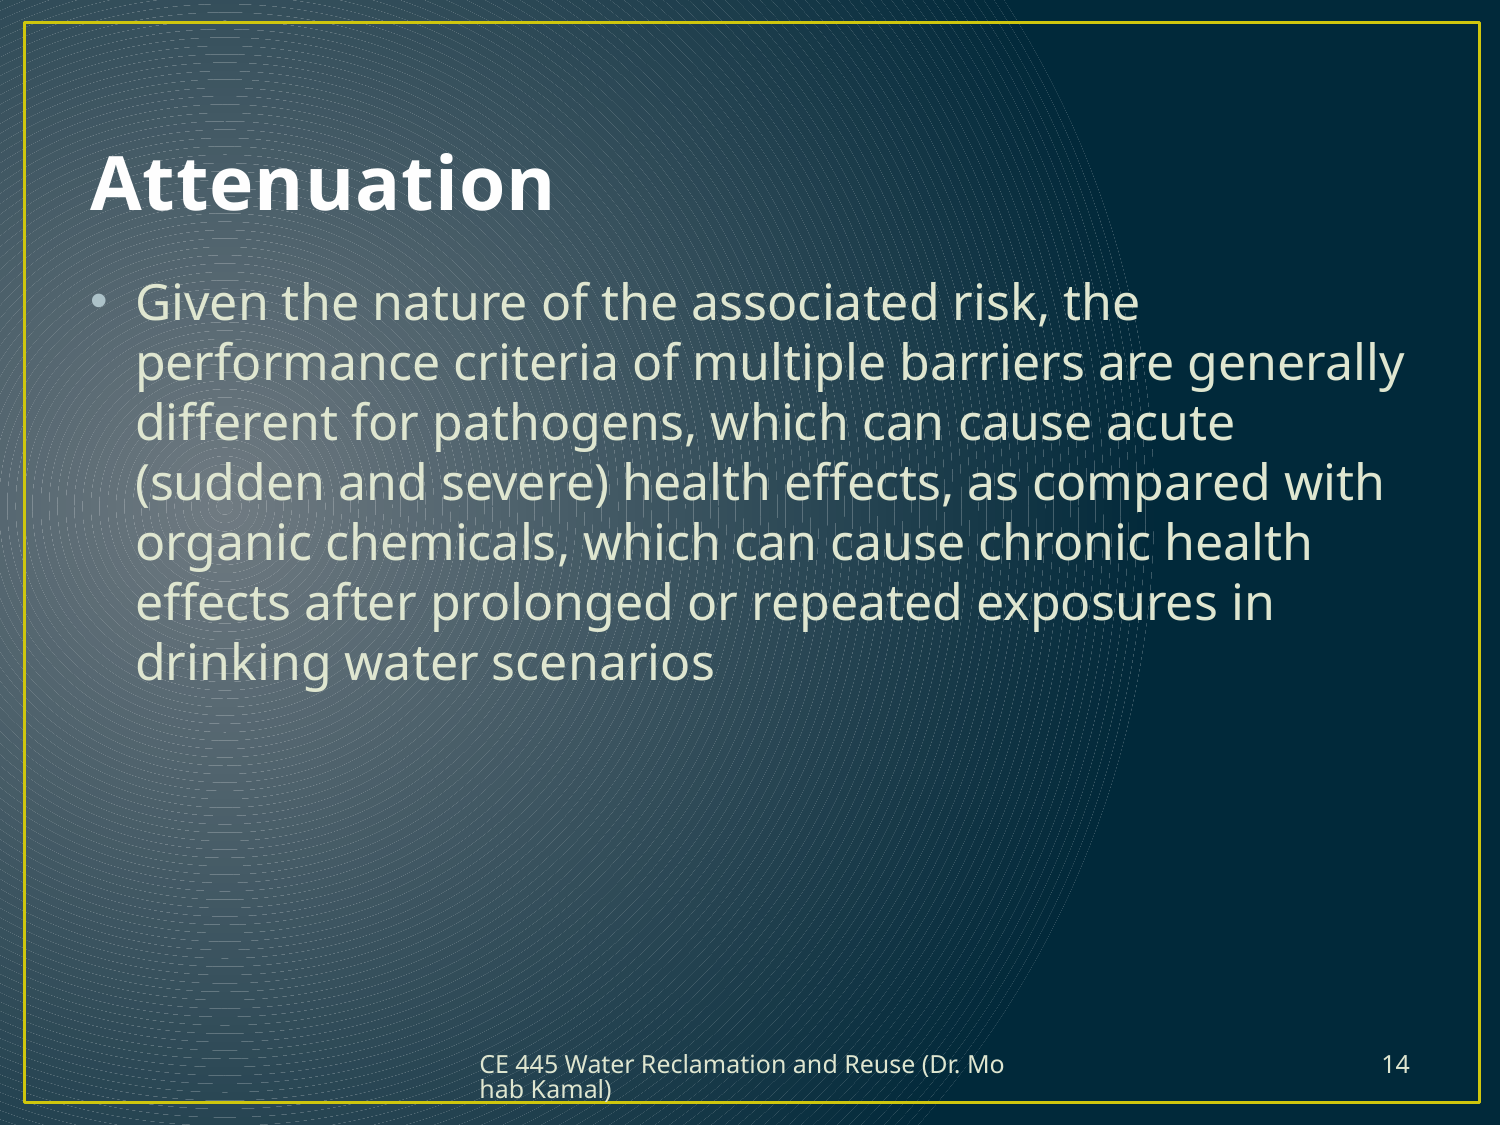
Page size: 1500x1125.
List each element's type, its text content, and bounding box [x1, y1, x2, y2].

slide_number 14 [1074, 1035, 1425, 1096]
footer CE 445 Water Reclamation and Reuse (Dr. Mohab Kamal) [464, 1035, 1036, 1096]
list Given the nature of the associated risk, the performance criteria of multiple barriers are generally different for pathogens, which can cause acute (sudden and severe) health effects, as compared with organic chemicals, which can cause chronic health effects after prolonged or repeated exposures in drinking water scenarios [75, 262, 1425, 1005]
title Attenuation [75, 45, 1425, 233]
